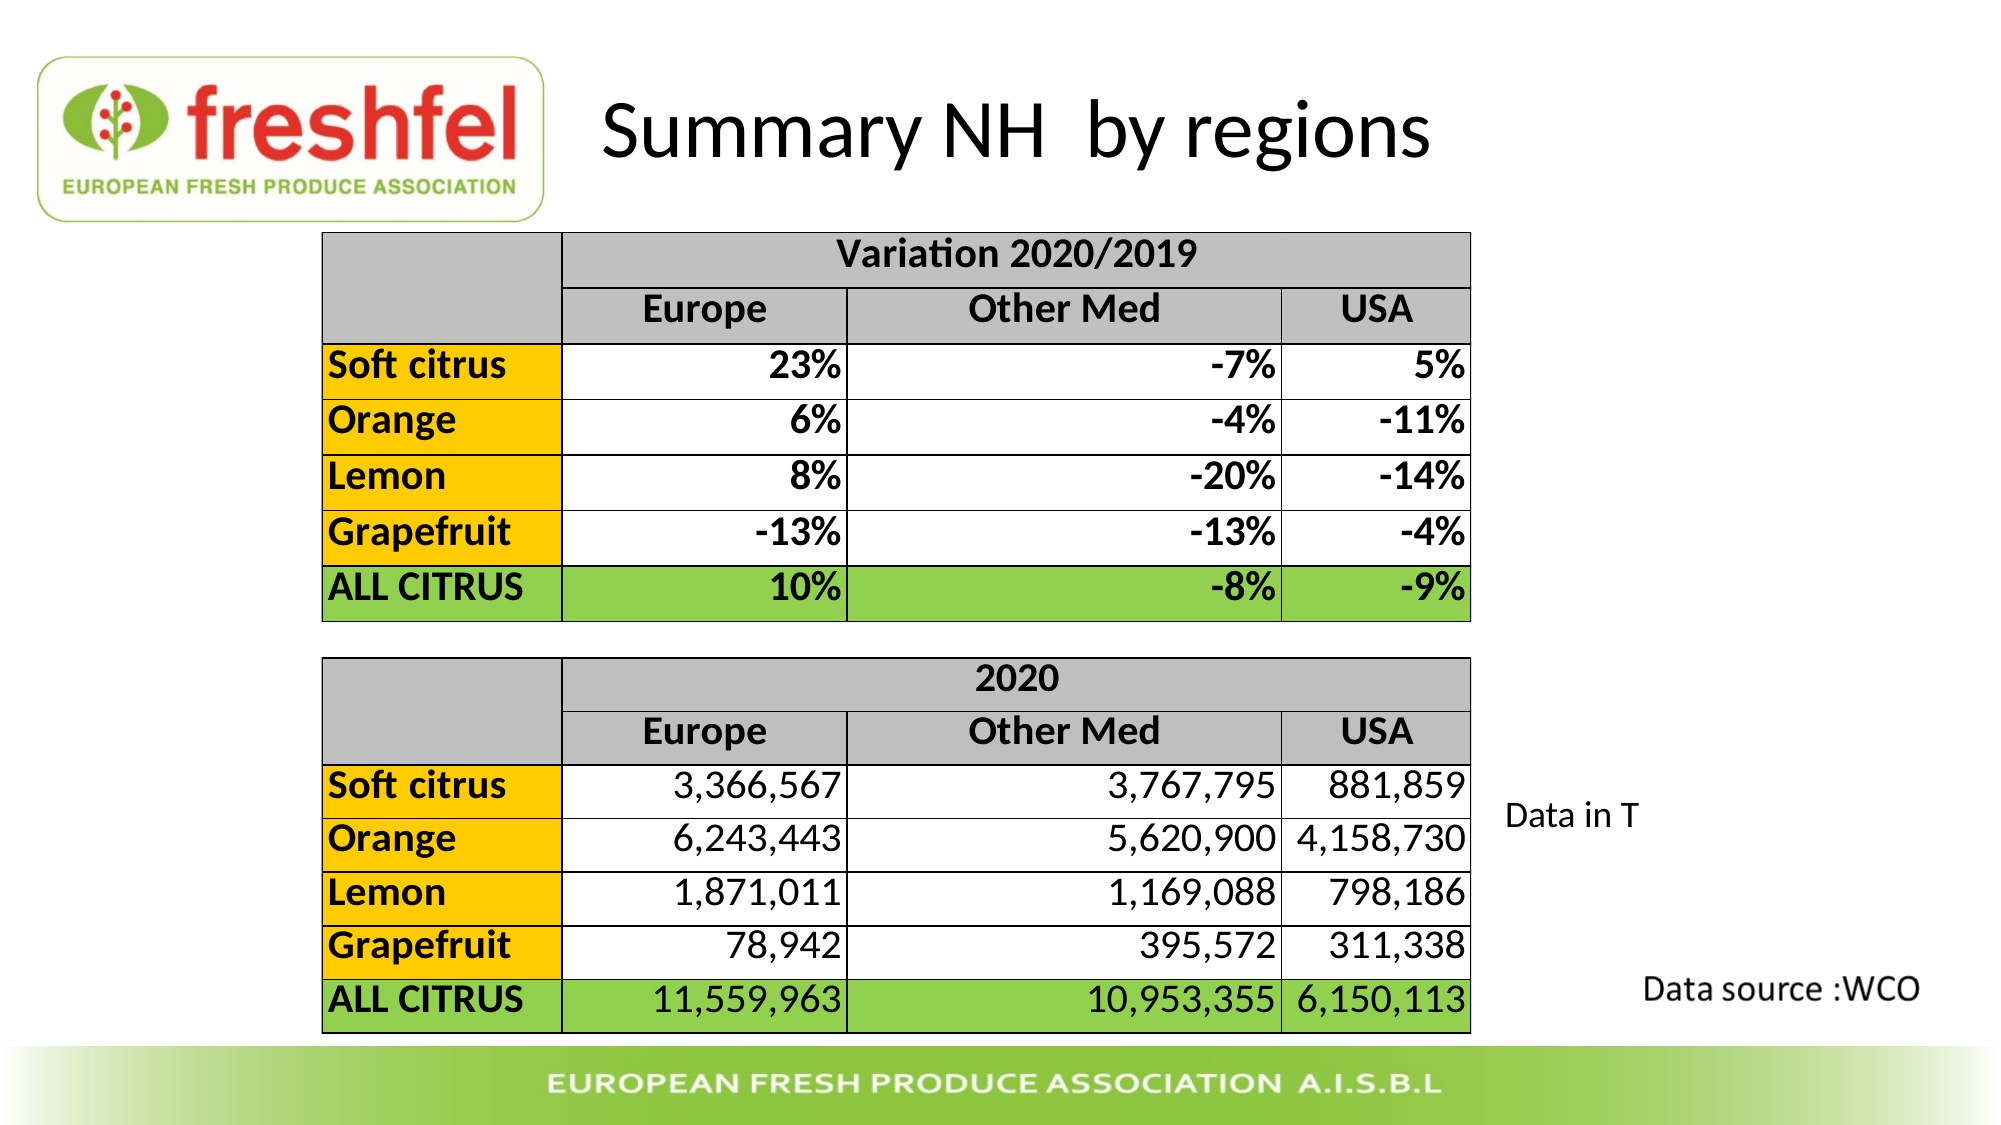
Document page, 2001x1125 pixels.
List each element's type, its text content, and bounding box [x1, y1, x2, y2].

picture [1618, 952, 2000, 1035]
picture [321, 657, 1473, 1035]
title Summary NH by regions [321, 15, 1733, 233]
picture [321, 232, 1473, 623]
text_box Data in T [1490, 782, 1679, 843]
picture [0, 1046, 2000, 1125]
picture [35, 55, 321, 223]
